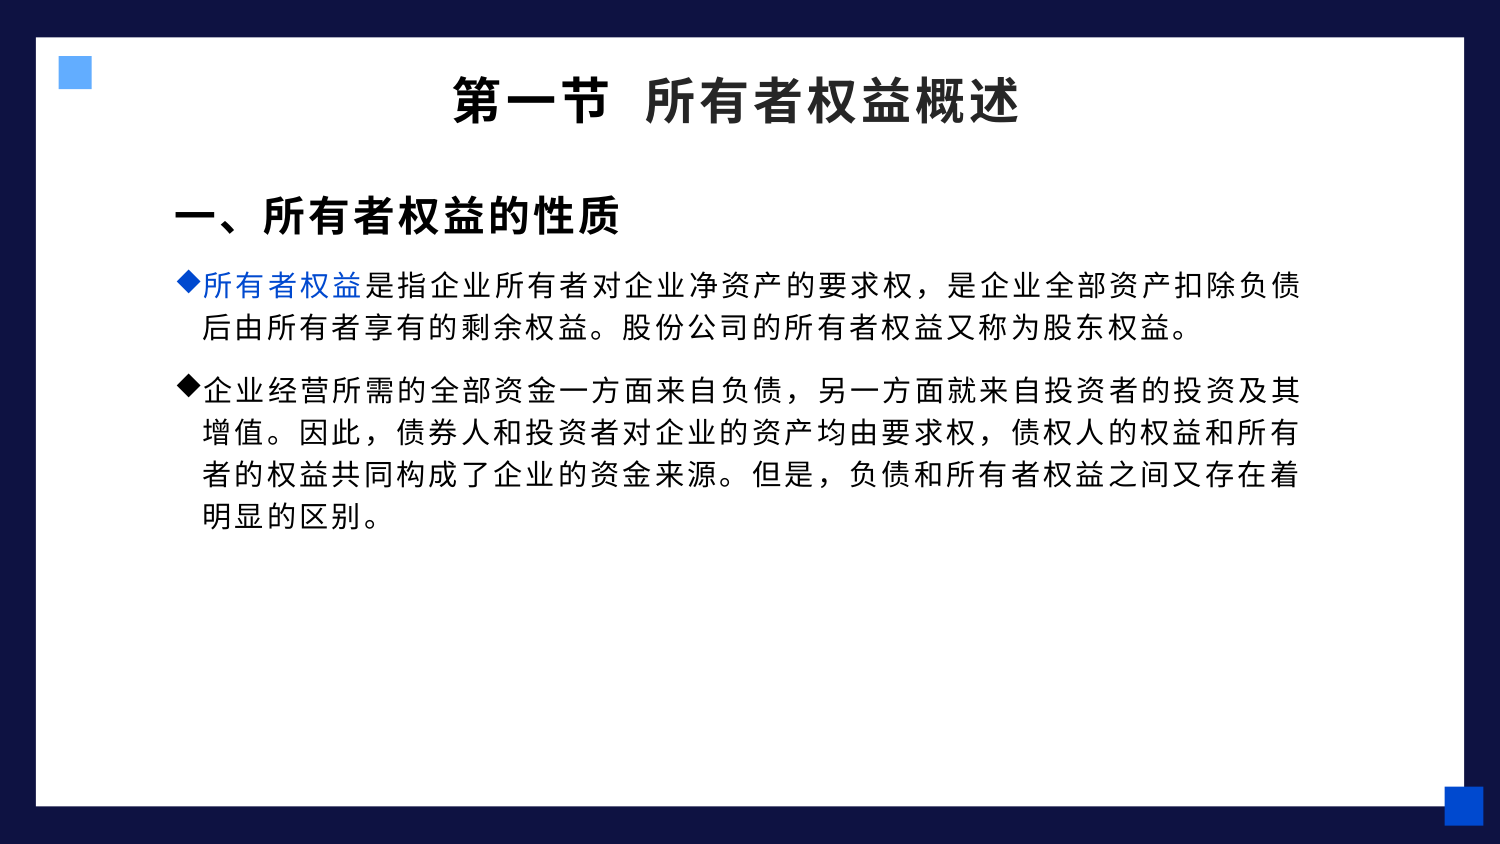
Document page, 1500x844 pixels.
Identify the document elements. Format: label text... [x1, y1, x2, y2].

list 一、所有者权益的性质 所有者权益是指企业所有者对企业净资产的要求权，是企业全部资产扣除负债后由所有者享有的剩余权益。股份公司的所有者权益又称为股东权益。 企业经营所需的全部资金一方面来自负债，另一方面就来自投资者的投资及其增值。因此，债券人和投资者对企业的资产均由要求权，债权人的权益和所有者的权益共同构成了企业的资金来源。但是，负债和所有者权益之间又存在着明显的区别。 [157, 179, 1343, 605]
title 第一节 所有者权益概述 [141, 48, 1327, 139]
